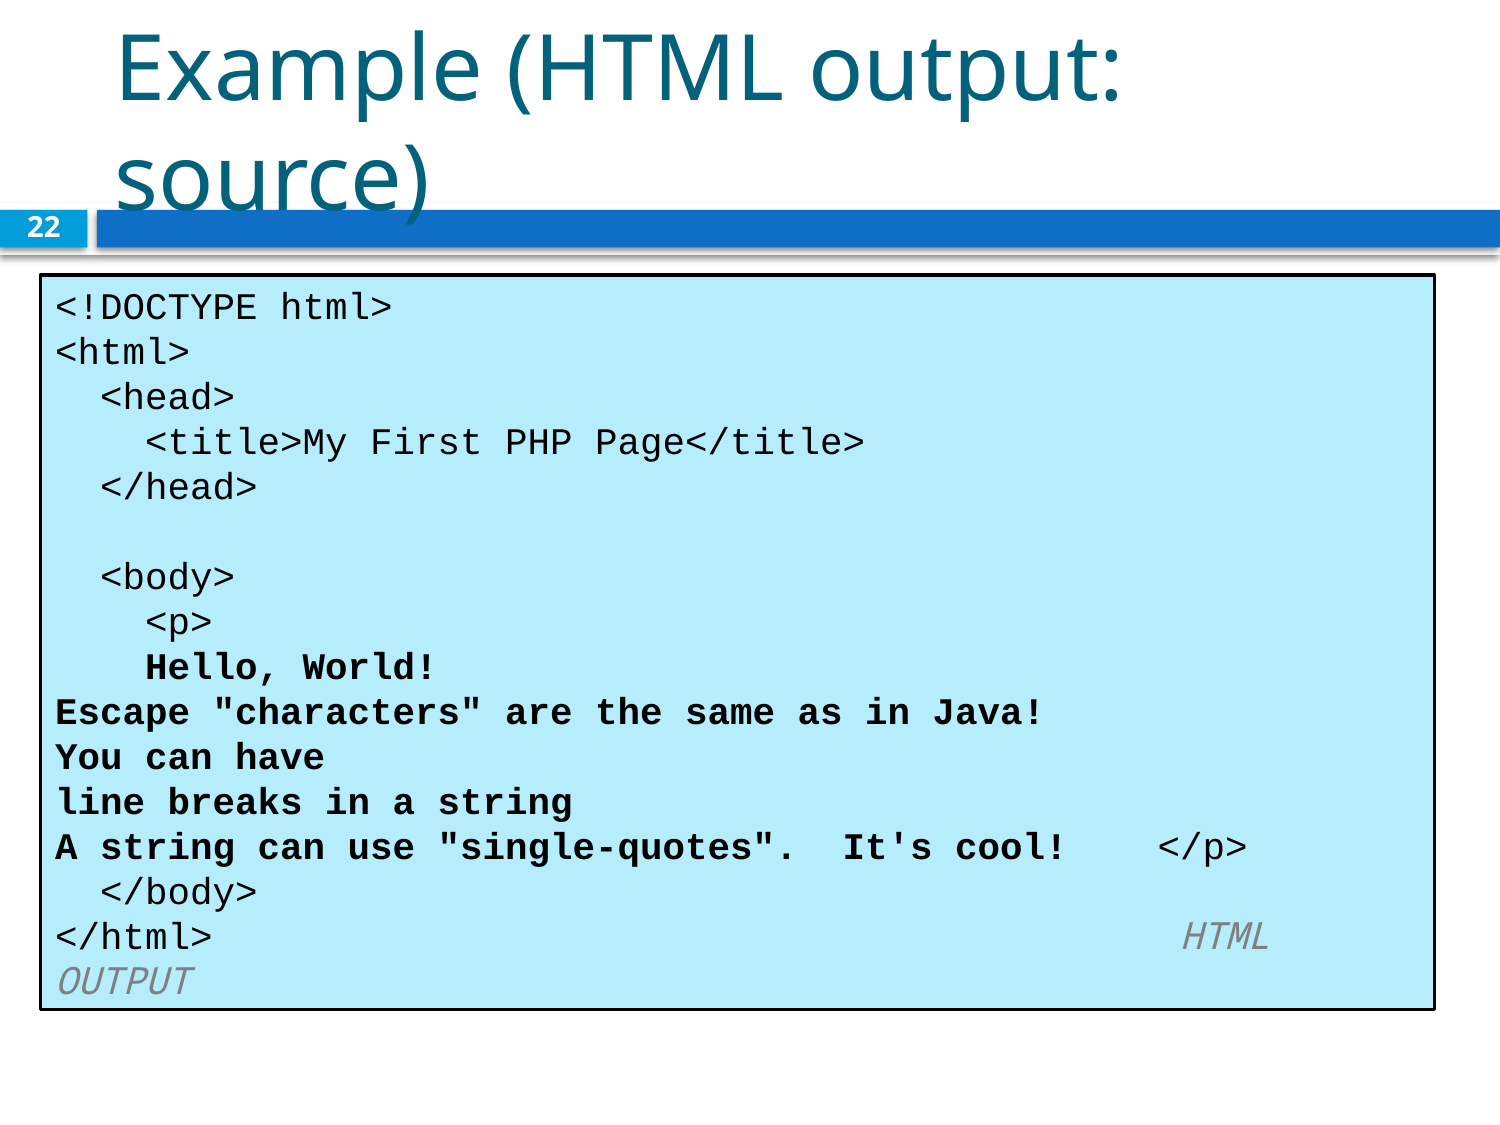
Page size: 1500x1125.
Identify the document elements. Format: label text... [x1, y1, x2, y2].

title Example (HTML output: source) [99, 37, 1438, 201]
slide_number 22 [0, 208, 88, 249]
text_box <!DOCTYPE html> <html> <head> <title>My First PHP Page</title> </head> <body> <p> Hello, World! Escape "characters" are the same as in Java! You can have line breaks in a string A string can use "single-quotes". It's cool! </p> </body> </html> HTML OUTPUT [40, 274, 1435, 1010]
